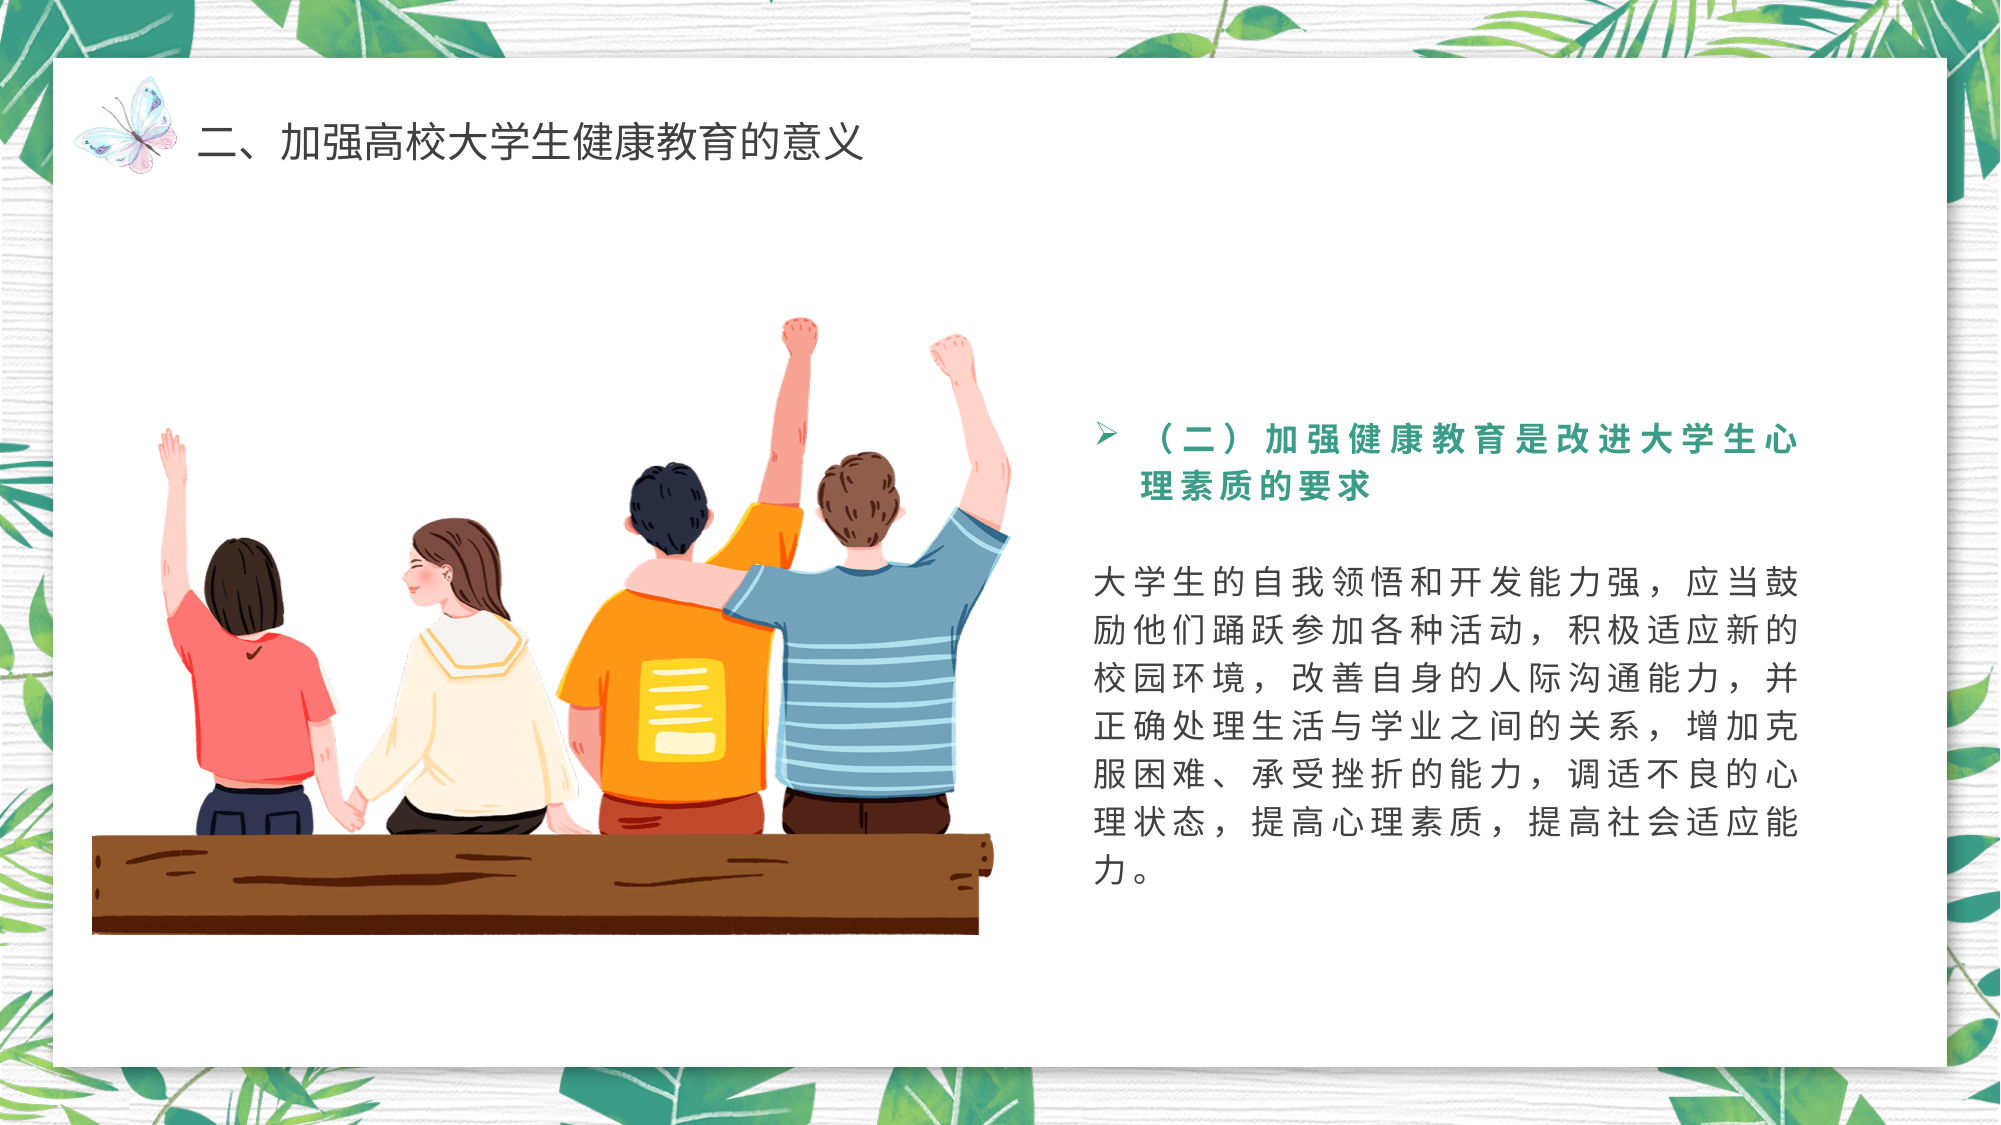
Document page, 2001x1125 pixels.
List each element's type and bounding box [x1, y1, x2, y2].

text_box [0, 0, 2000, 1125]
picture [92, 270, 1038, 935]
picture [73, 76, 177, 174]
